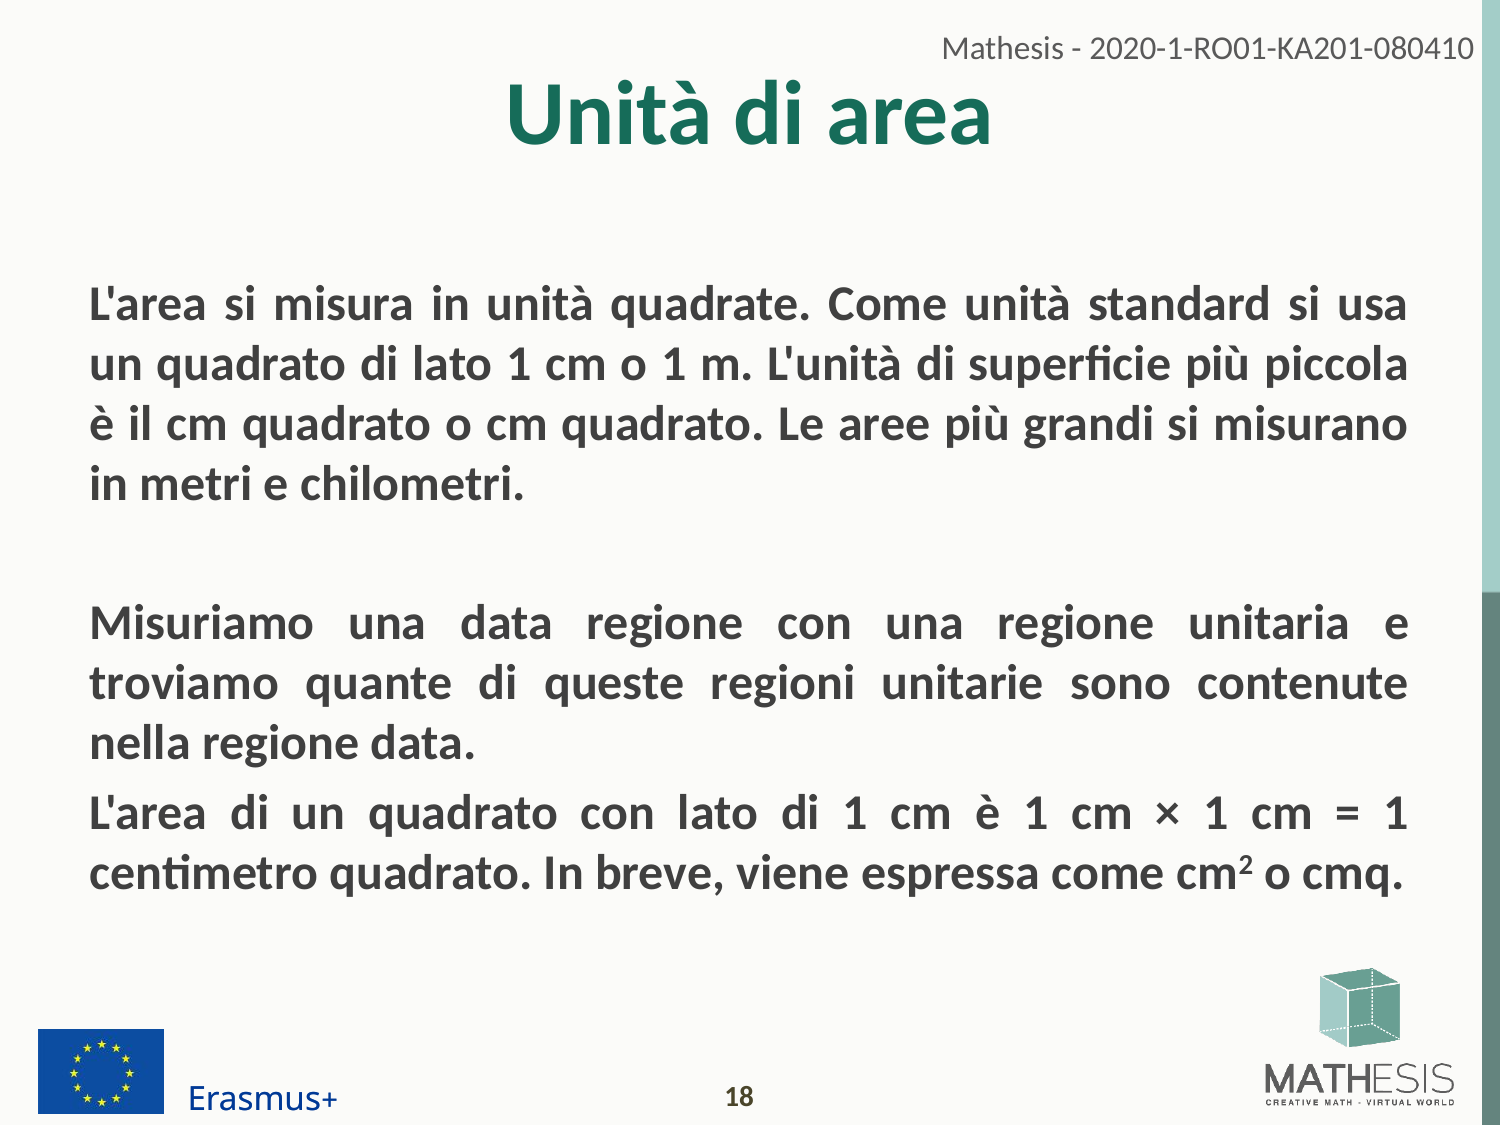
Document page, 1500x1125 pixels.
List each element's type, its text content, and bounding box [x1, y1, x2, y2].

title Unità di area [75, 45, 1425, 233]
picture [38, 1029, 164, 1114]
list L'area si misura in unità quadrate. Come unità standard si usa un quadrato di lato 1 cm o 1 m. L'unità di superficie più piccola è il cm quadrato o cm quadrato. Le aree più grandi si misurano in metri e chilometri. Misuriamo una data regione con una regione unitaria e troviamo quante di queste regioni unitarie sono contenute nella regione data. L'area di un quadrato con lato di 1 cm è 1 cm × 1 cm = 1 centimetro quadrato. In breve, viene espressa come cm2 o cmq. [75, 262, 1425, 1005]
